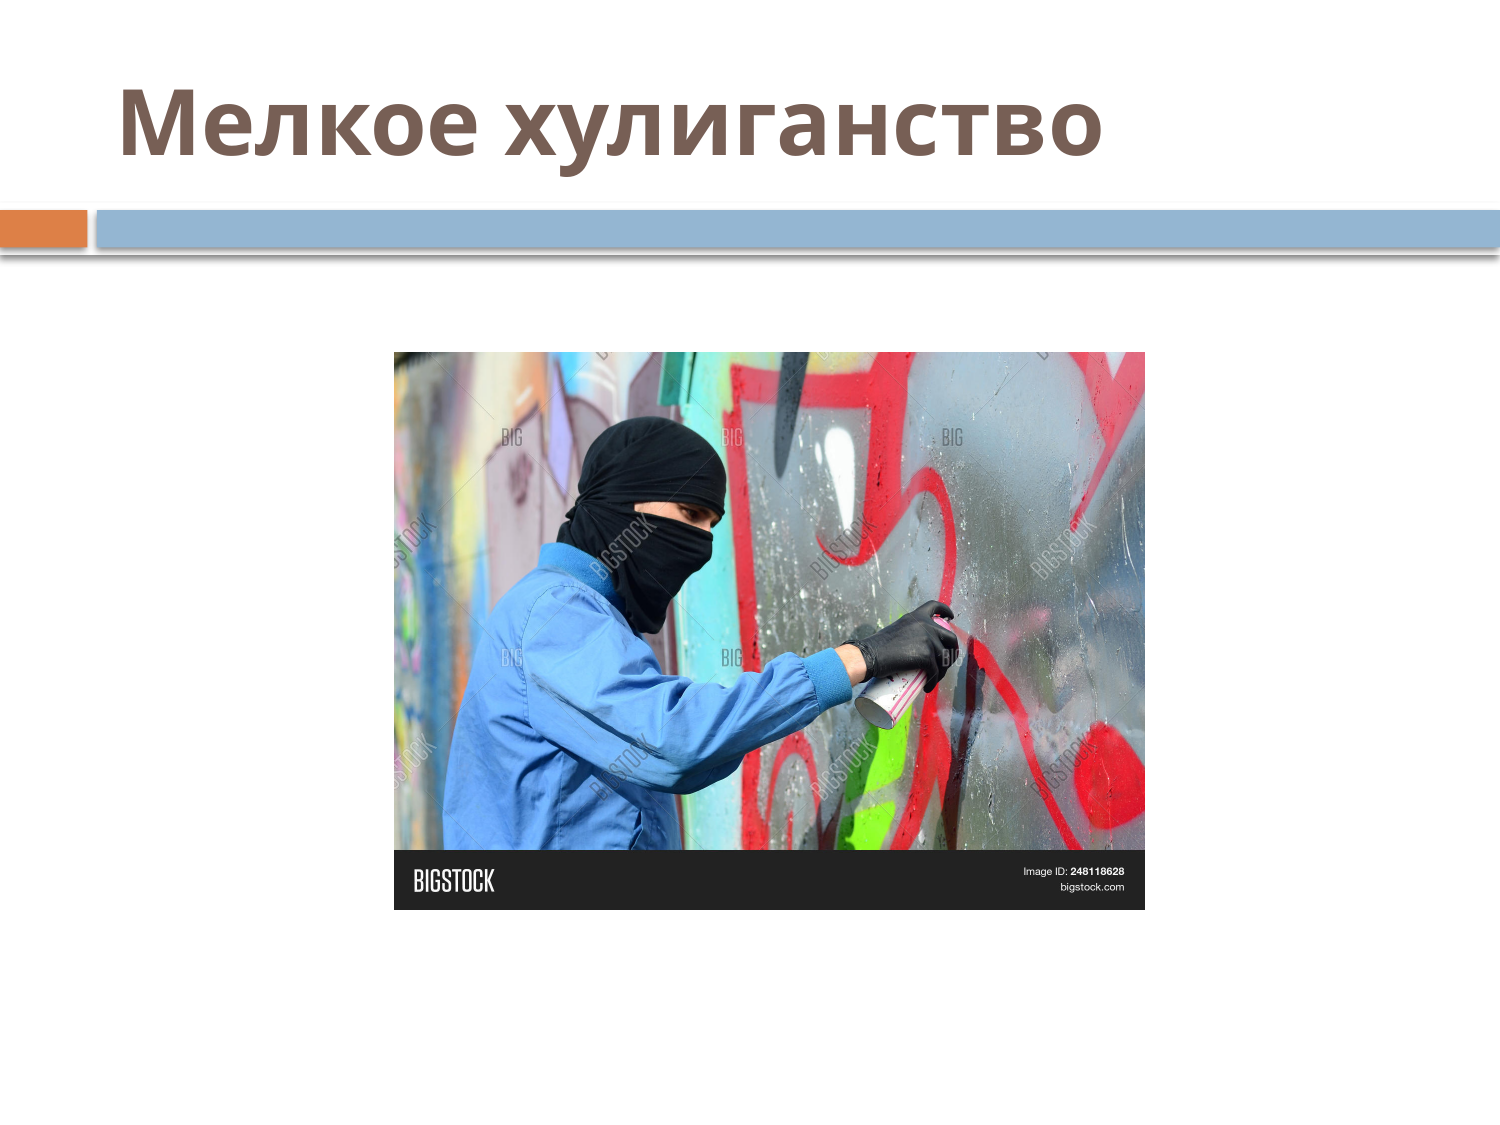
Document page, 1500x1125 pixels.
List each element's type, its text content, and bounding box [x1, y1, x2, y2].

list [393, 352, 1145, 910]
title Мелкое хулиганство [100, 37, 1438, 200]
